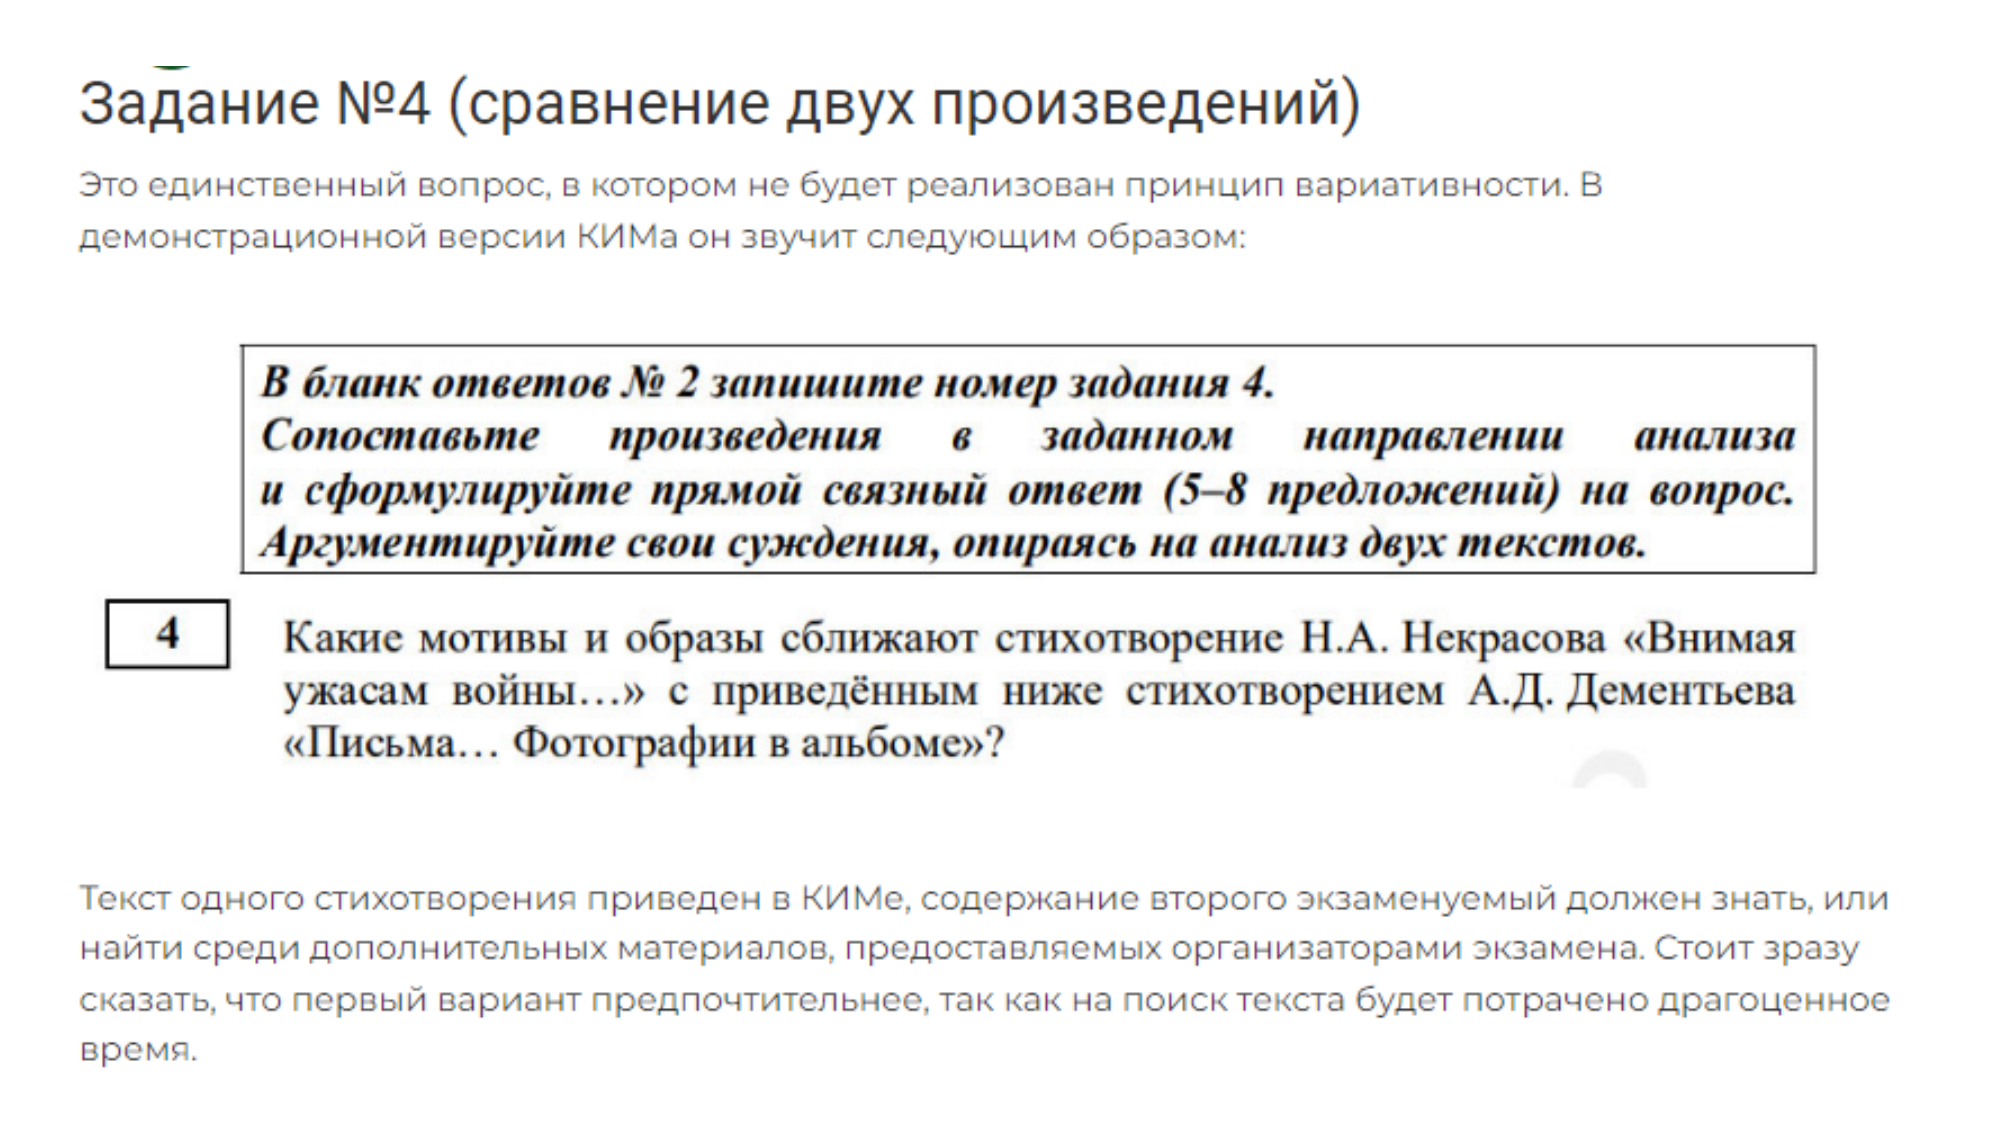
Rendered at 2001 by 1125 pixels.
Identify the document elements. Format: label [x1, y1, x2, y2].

list [38, 66, 1955, 1088]
